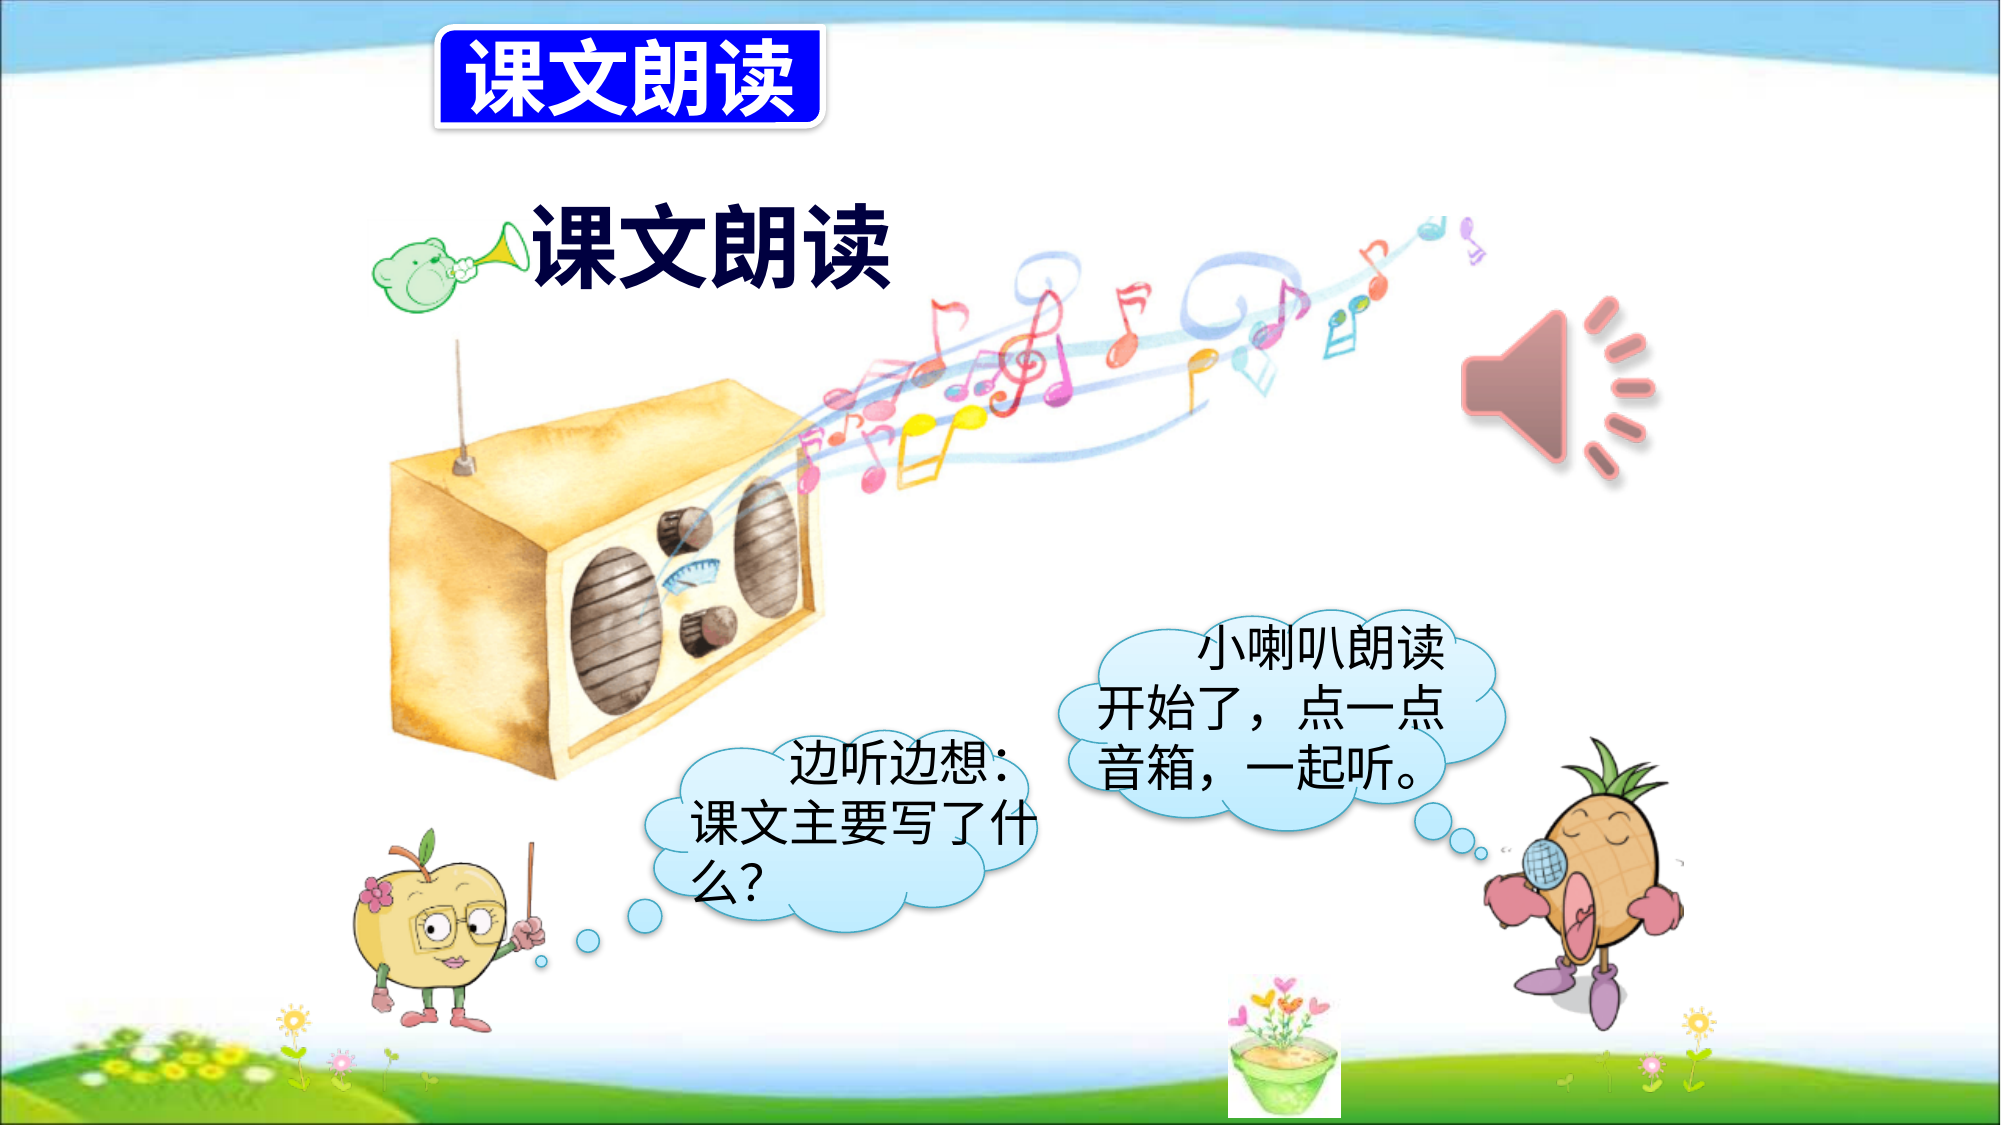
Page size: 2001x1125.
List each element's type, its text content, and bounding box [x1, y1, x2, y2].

text_box 小喇叭朗读开始了，点一点音箱，一起听。 [1082, 796, 1477, 805]
text_box 边听边想：课文主要写了什么？ [675, 796, 1082, 919]
text_box [800, 919, 892, 934]
text_box [644, 797, 675, 894]
text_box [576, 929, 601, 953]
text_box 课文朗读 [434, 24, 826, 129]
text_box [1449, 827, 1476, 854]
text_box [1414, 805, 1453, 841]
picture [0, 0, 2001, 1125]
text_box [627, 898, 663, 934]
text_box 课文朗读 [511, 182, 909, 215]
text_box [1135, 805, 1351, 832]
text_box [1492, 659, 1507, 728]
